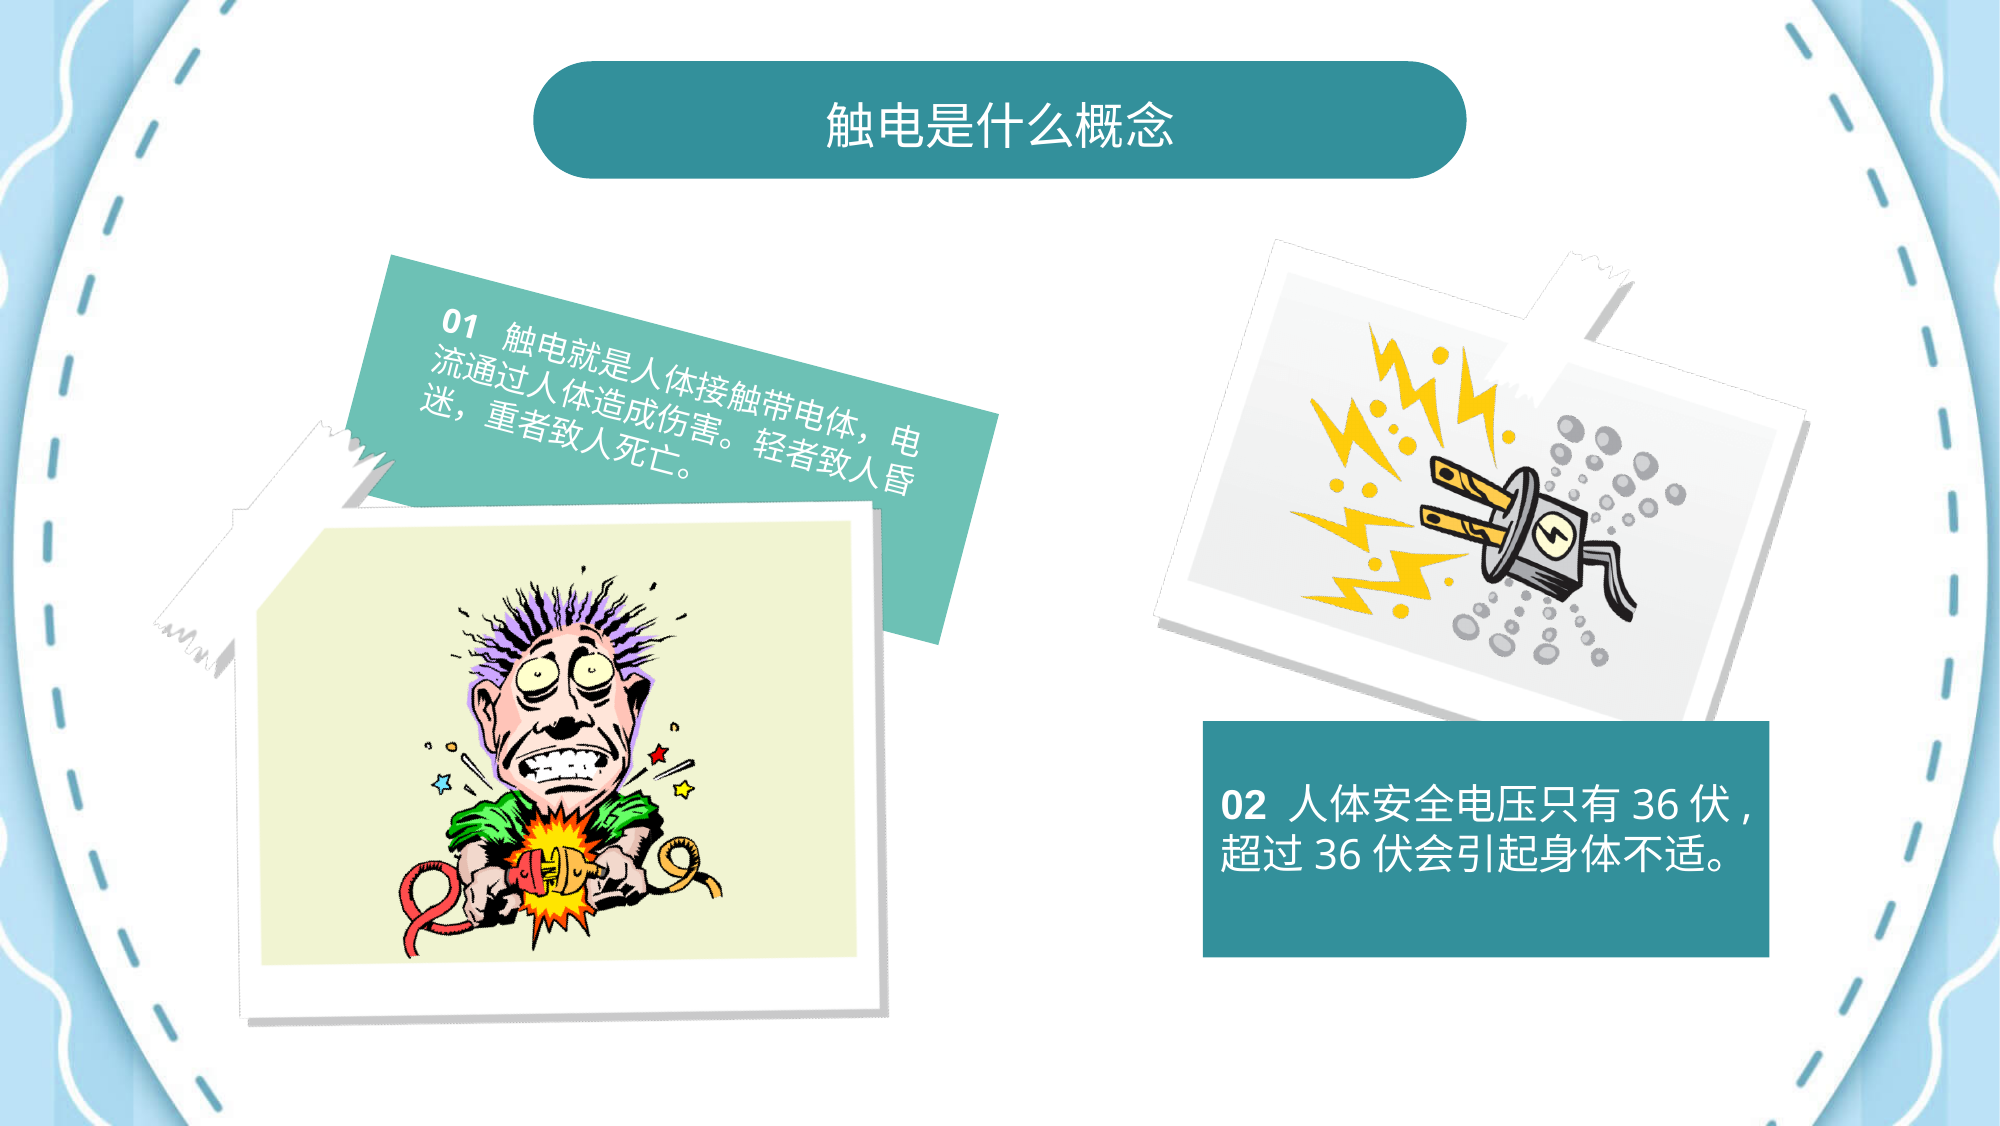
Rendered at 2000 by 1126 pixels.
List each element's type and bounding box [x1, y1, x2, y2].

picture [0, 0, 2000, 1126]
text_box [350, 330, 980, 417]
text_box [125, 418, 1033, 1126]
text_box [533, 60, 1467, 179]
text_box [1202, 720, 1855, 958]
text_box [1114, 240, 1801, 804]
